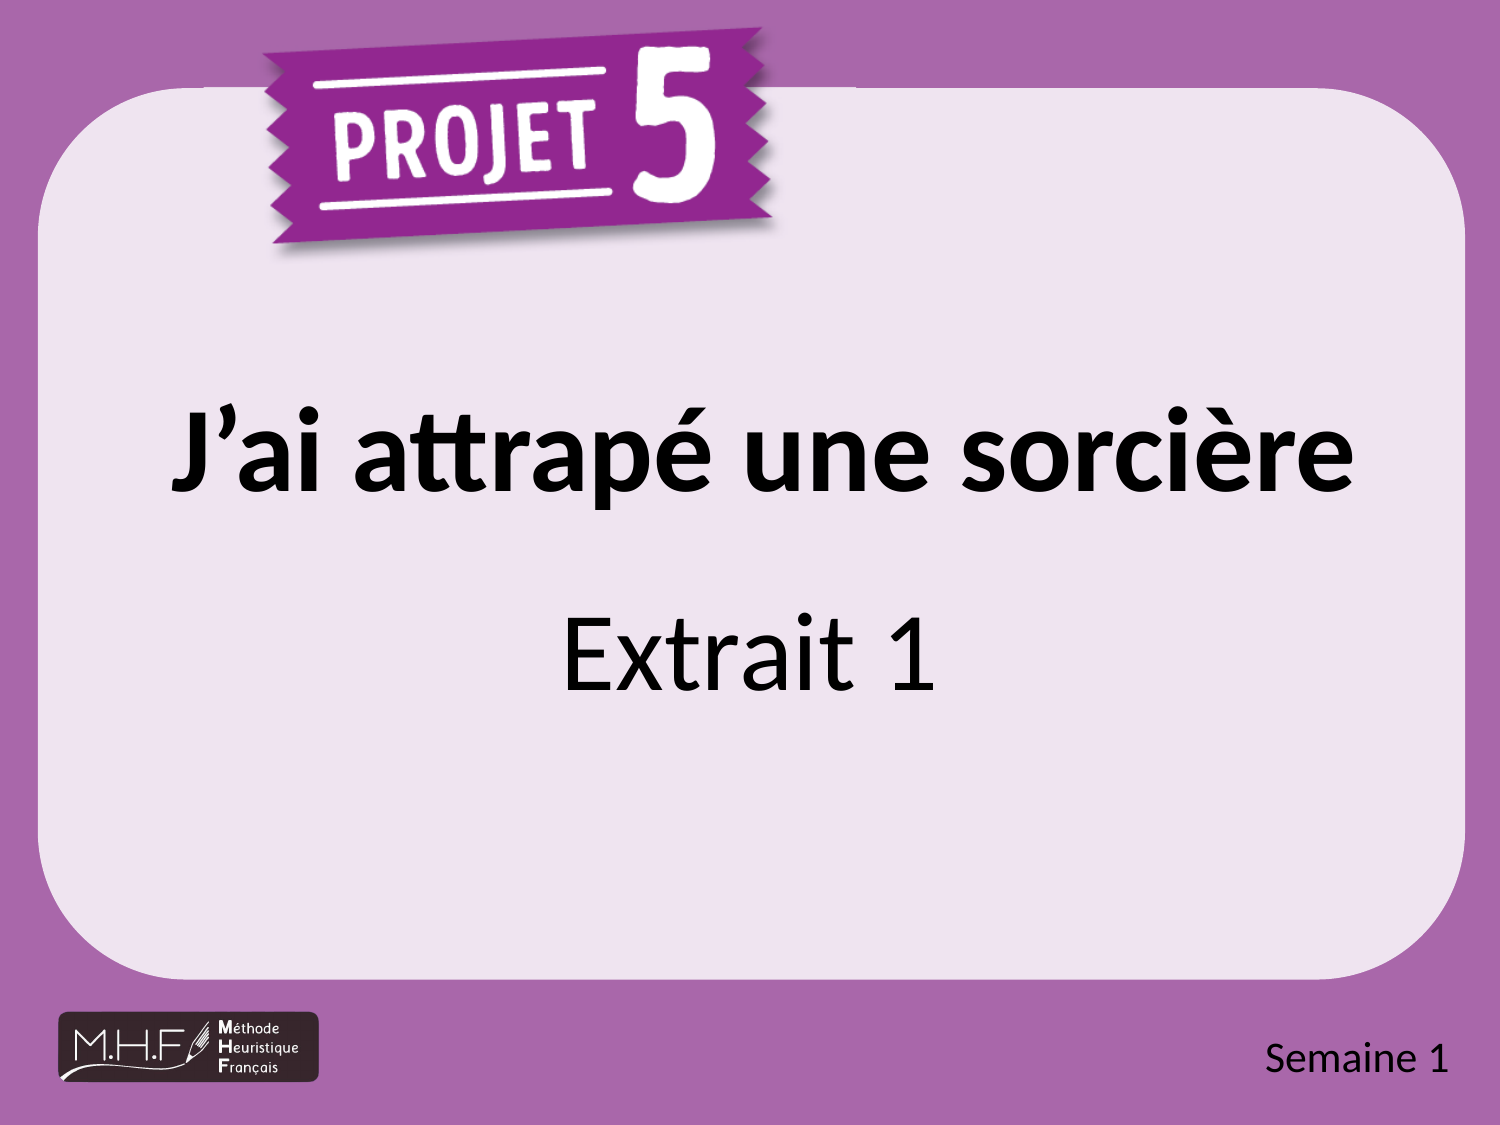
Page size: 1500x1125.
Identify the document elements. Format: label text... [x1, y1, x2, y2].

picture [48, 1000, 327, 1090]
picture [203, 0, 857, 298]
title J’ai attrapé une sorcière [142, 361, 1386, 526]
text_box Extrait 1 [239, 570, 1261, 721]
text_box Semaine 1 [1250, 1021, 1484, 1089]
